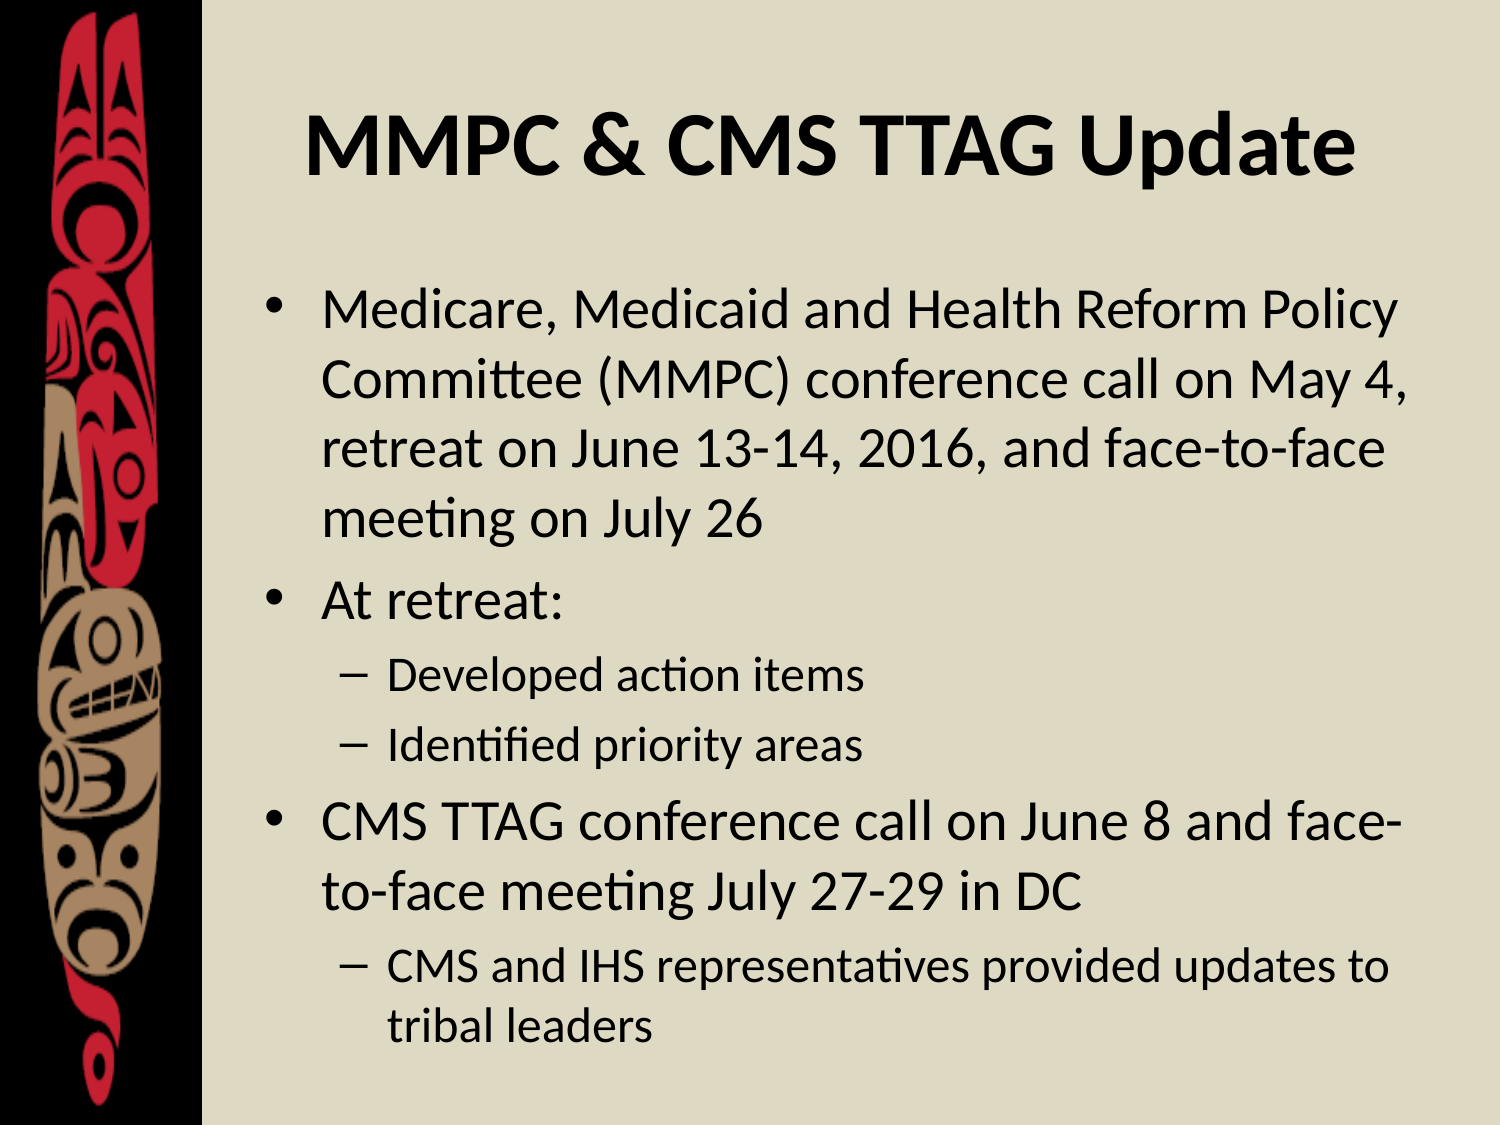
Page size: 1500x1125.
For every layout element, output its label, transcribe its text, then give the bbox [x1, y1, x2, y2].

title MMPC & CMS TTAG Update [237, 45, 1425, 233]
list Medicare, Medicaid and Health Reform Policy Committee (MMPC) conference call on May 4, retreat on June 13-14, 2016, and face-to-face meeting on July 26 At retreat: Developed action items Identified priority areas CMS TTAG conference call on June 8 and face-to-face meeting July 27-29 in DC CMS and IHS representatives provided updates to tribal leaders [249, 262, 1425, 1063]
picture [0, 0, 202, 1125]
